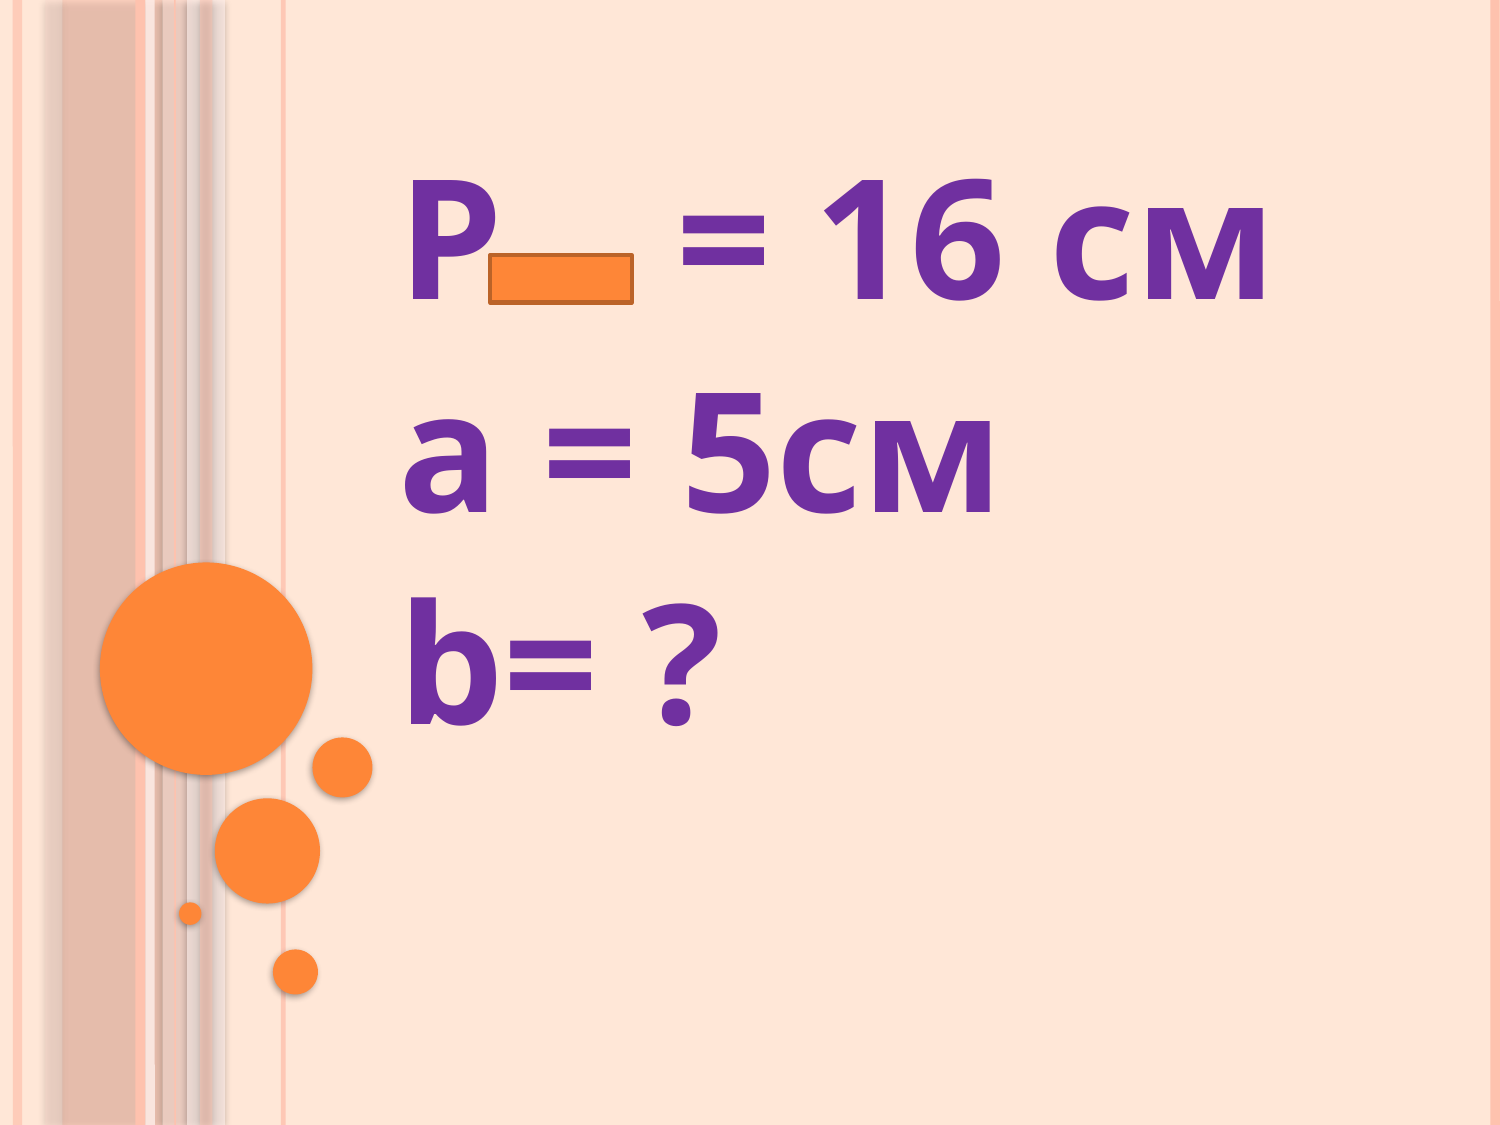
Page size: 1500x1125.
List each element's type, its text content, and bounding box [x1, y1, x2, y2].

text_box [488, 253, 634, 305]
subtitle P = 16 см a = 5см b= ? [383, 125, 1361, 1000]
